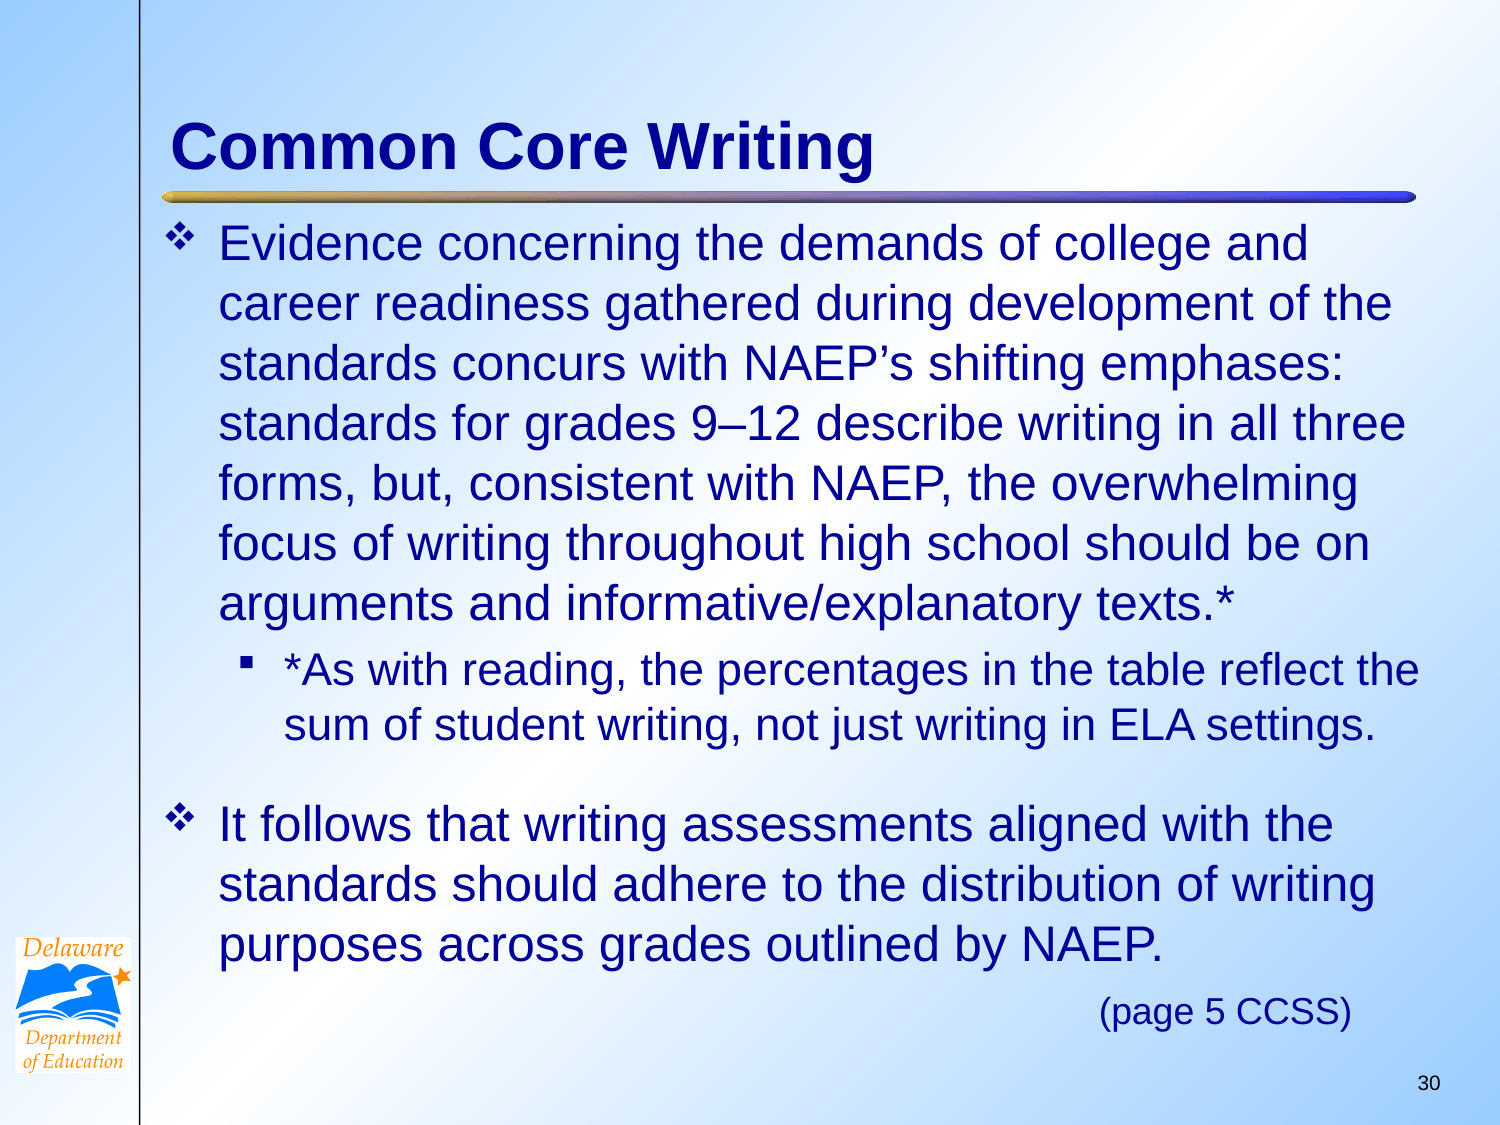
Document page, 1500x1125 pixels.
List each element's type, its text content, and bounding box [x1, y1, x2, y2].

picture [15, 937, 131, 1073]
list Evidence concerning the demands of college and career readiness gathered during development of the standards concurs with NAEP’s shifting emphases: standards for grades 9–12 describe writing in all three forms, but, consistent with NAEP, the overwhelming focus of writing throughout high school should be on arguments and informative/explanatory texts.* *As with reading, the percentages in the table reflect the sum of student writing, not just writing in ELA settings. It follows that writing assessments aligned with the standards should adhere to the distribution of writing purposes across grades outlined by NAEP. [146, 202, 1453, 1051]
title Common Core Writing [162, 27, 1453, 191]
slide_number 29 [1142, 1054, 1456, 1110]
text_box (page 5 CCSS) [1013, 979, 1368, 1040]
picture [152, 189, 1425, 202]
